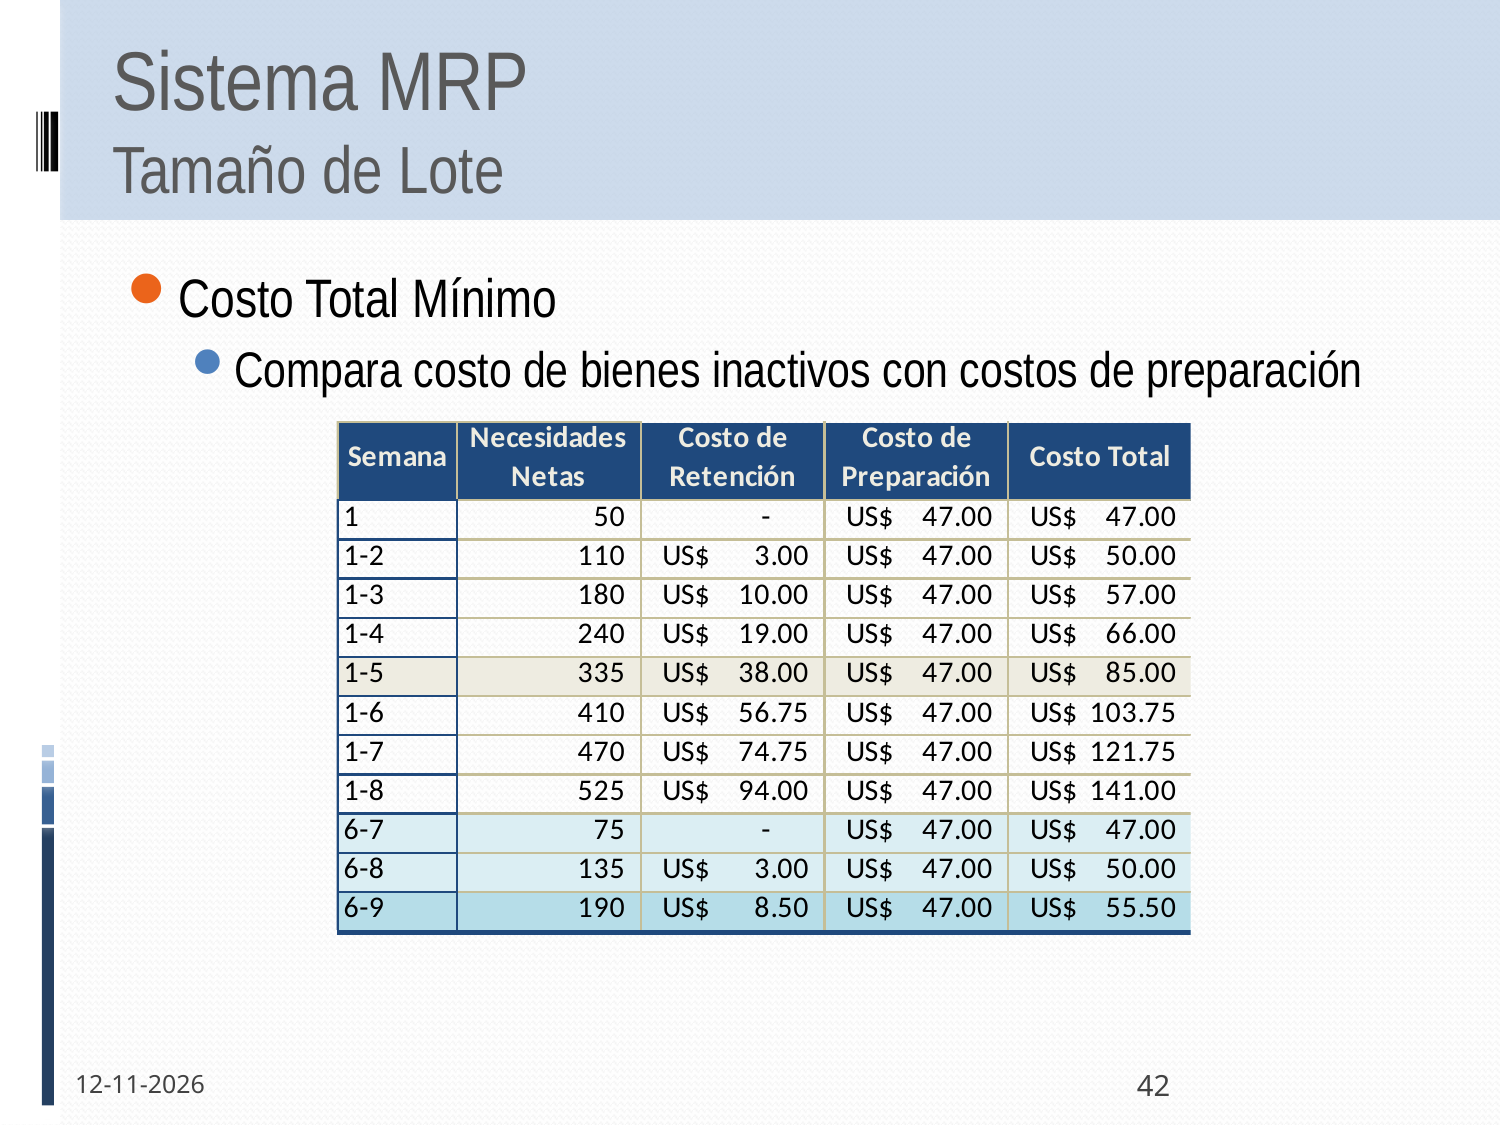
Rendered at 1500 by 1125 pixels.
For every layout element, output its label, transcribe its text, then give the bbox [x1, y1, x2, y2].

slide_number 42 [1045, 1046, 1171, 1107]
picture [336, 420, 1194, 975]
title Sistema MRP Tamaño de Lote [111, 18, 1436, 207]
list Costo Total Mínimo Compara costo de bienes inactivos con costos de preparación [111, 255, 1436, 1038]
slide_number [75, 1042, 243, 1103]
